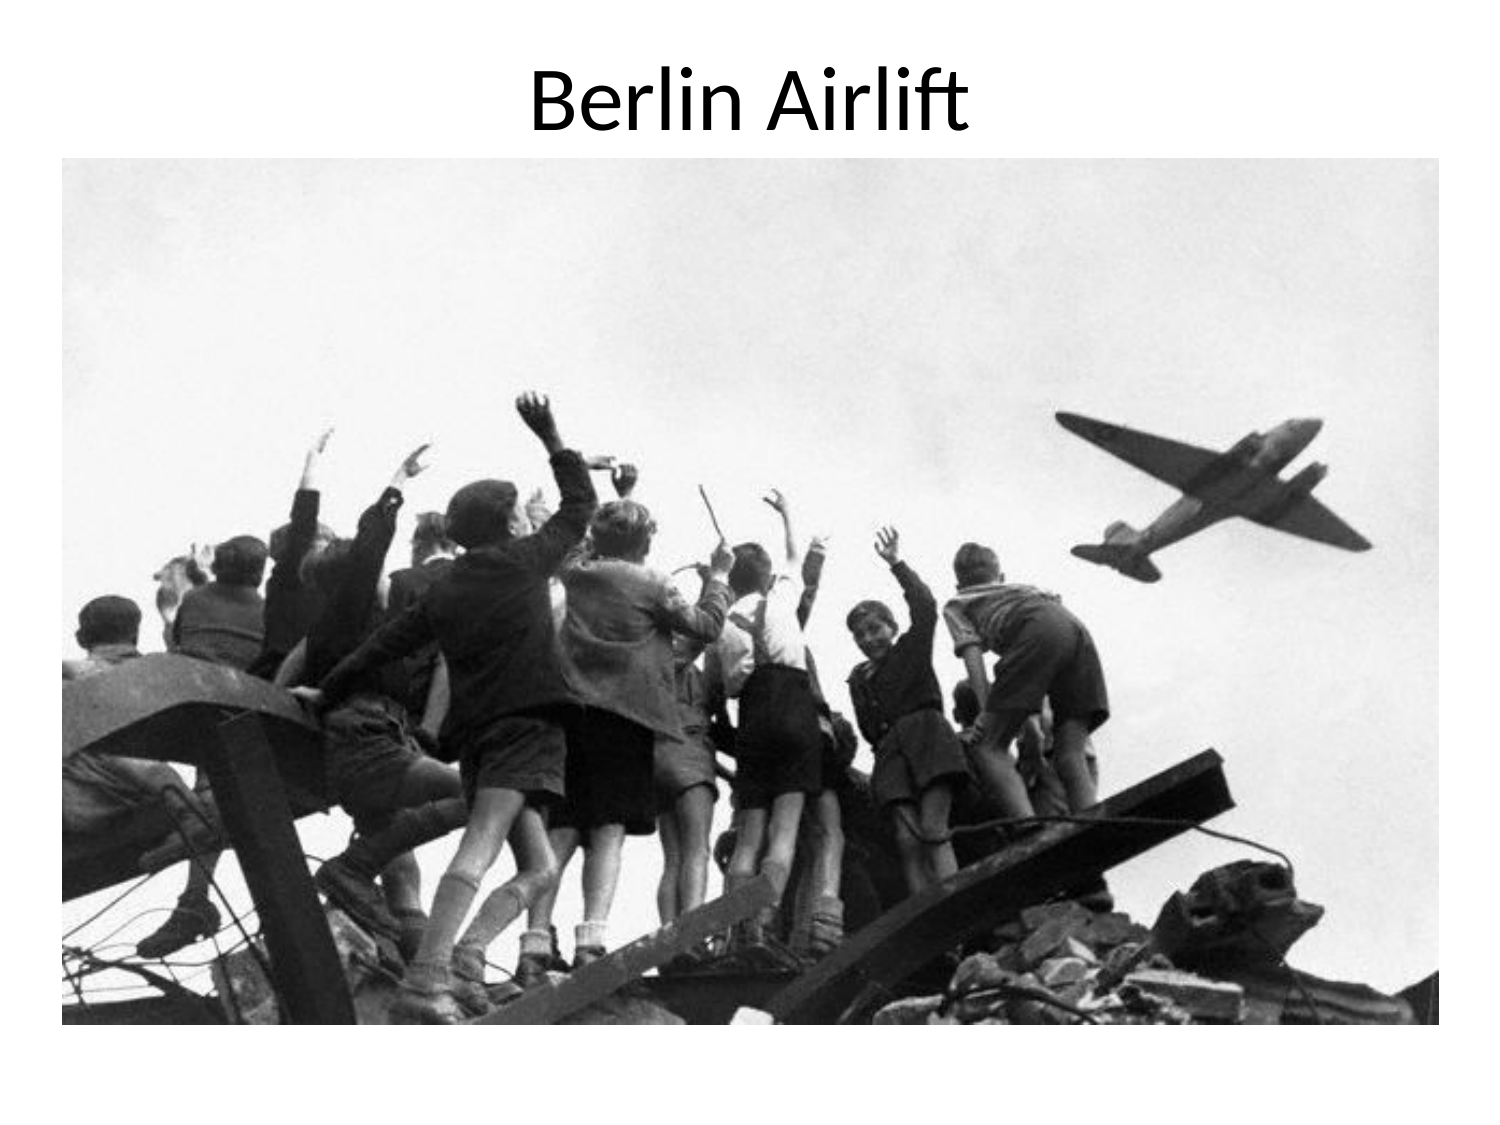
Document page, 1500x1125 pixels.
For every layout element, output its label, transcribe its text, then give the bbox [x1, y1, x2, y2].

title Berlin Airlift [75, 0, 1425, 156]
picture [62, 158, 1439, 1026]
